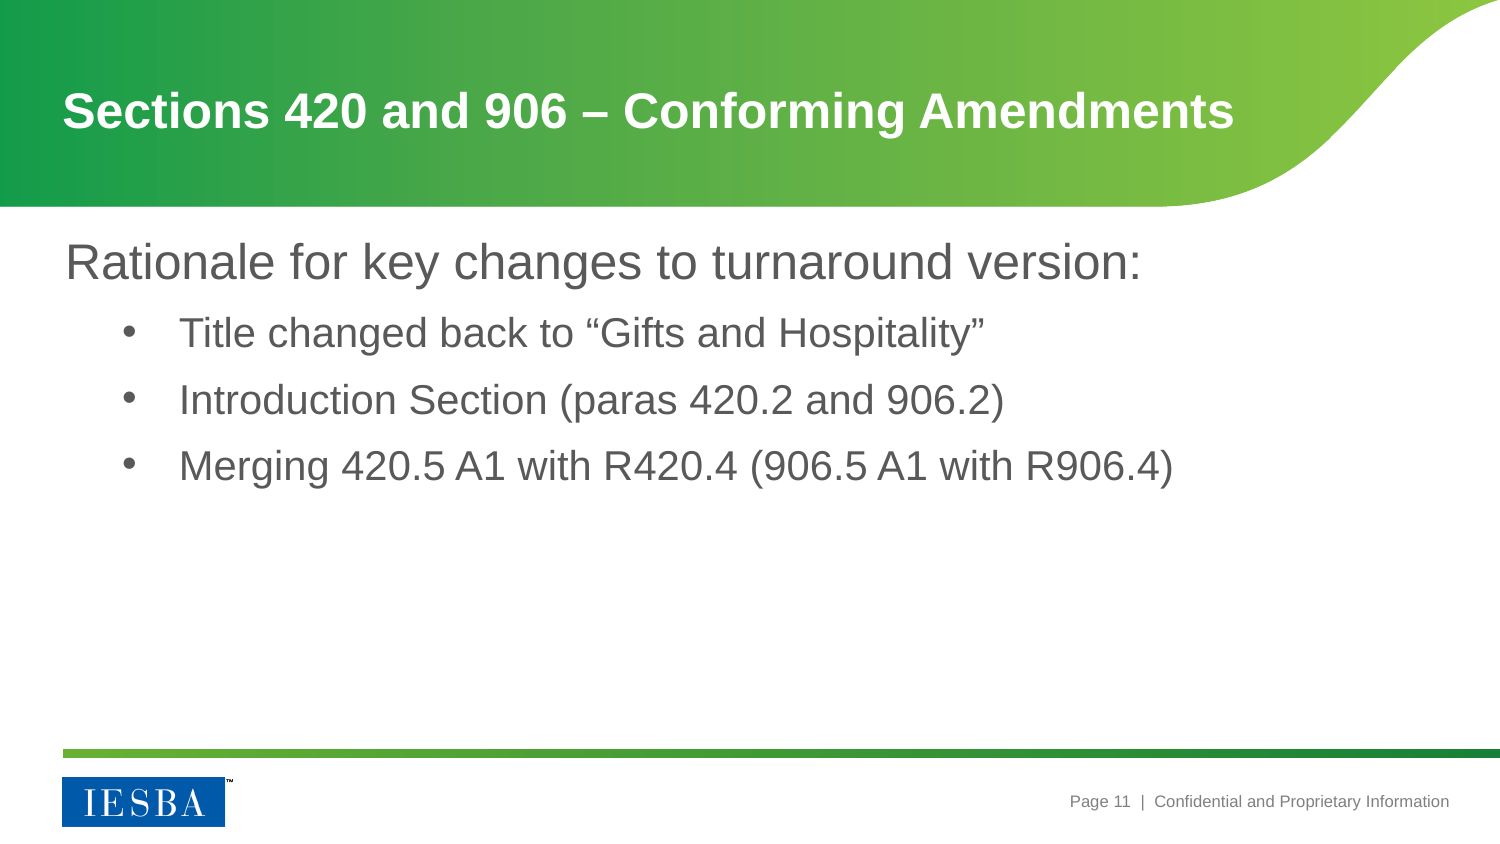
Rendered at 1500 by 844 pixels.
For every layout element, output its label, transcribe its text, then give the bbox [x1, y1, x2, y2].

list Rationale for key changes to turnaround version: Title changed back to “Gifts and Hospitality” Introduction Section (paras 420.2 and 906.2) Merging 420.5 A1 with R420.4 (906.5 A1 with R906.4) [50, 222, 1438, 725]
picture [62, 777, 233, 827]
title Sections 420 and 906 – Conforming Amendments [62, 75, 1300, 142]
picture [0, 0, 1500, 207]
